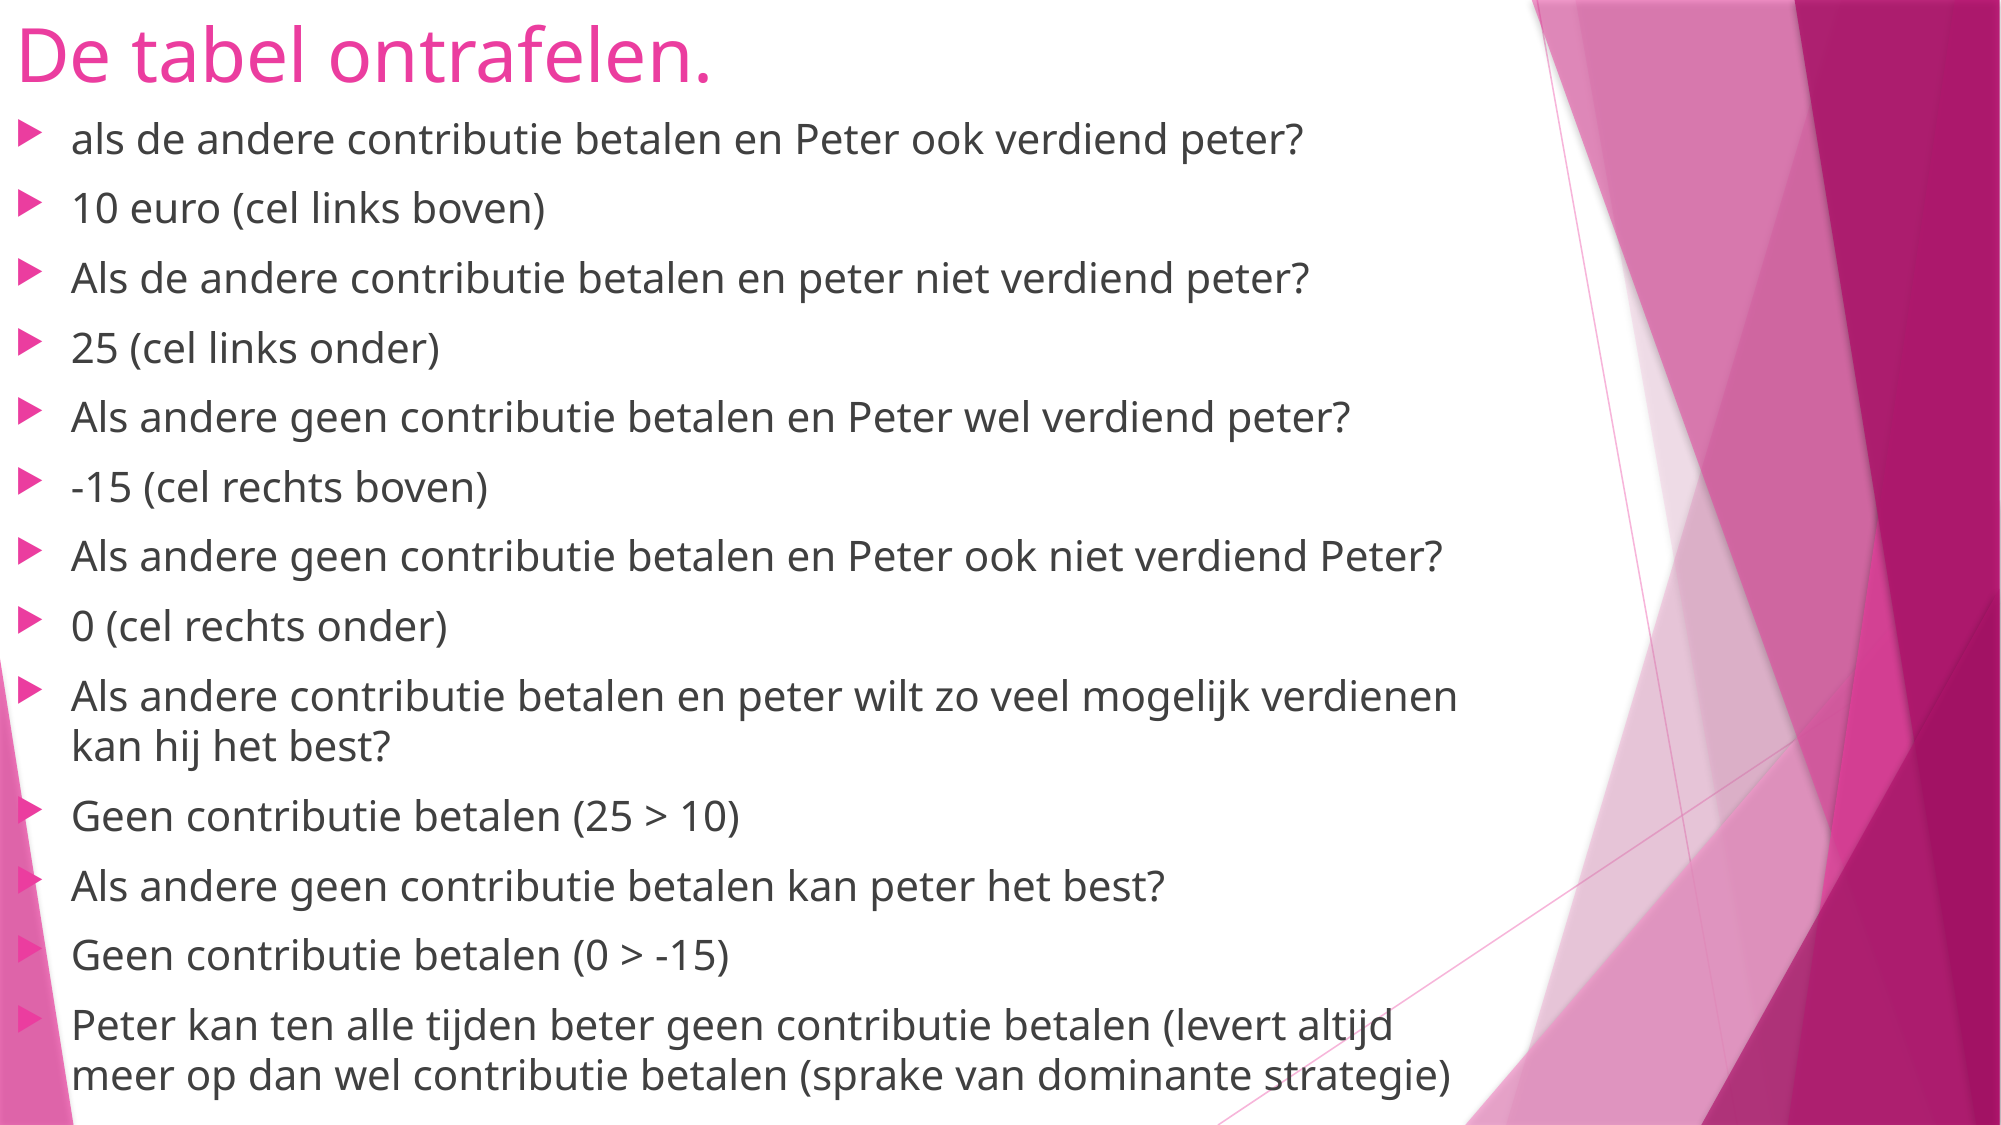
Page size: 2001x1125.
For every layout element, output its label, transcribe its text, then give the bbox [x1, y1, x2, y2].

list als de andere contributie betalen en Peter ook verdiend peter? 10 euro (cel links boven) Als de andere contributie betalen en peter niet verdiend peter? 25 (cel links onder) Als andere geen contributie betalen en Peter wel verdiend peter? -15 (cel rechts boven) Als andere geen contributie betalen en Peter ook niet verdiend Peter? 0 (cel rechts onder) Als andere contributie betalen en peter wilt zo veel mogelijk verdienen kan hij het best? Geen contributie betalen (25 > 10) Als andere geen contributie betalen kan peter het best? Geen contributie betalen (0 > -15) Peter kan ten alle tijden beter geen contributie betalen (levert altijd meer op dan wel contributie betalen (sprake van dominante strategie) [0, 104, 1522, 1125]
title De tabel ontrafelen. [0, 0, 1522, 104]
